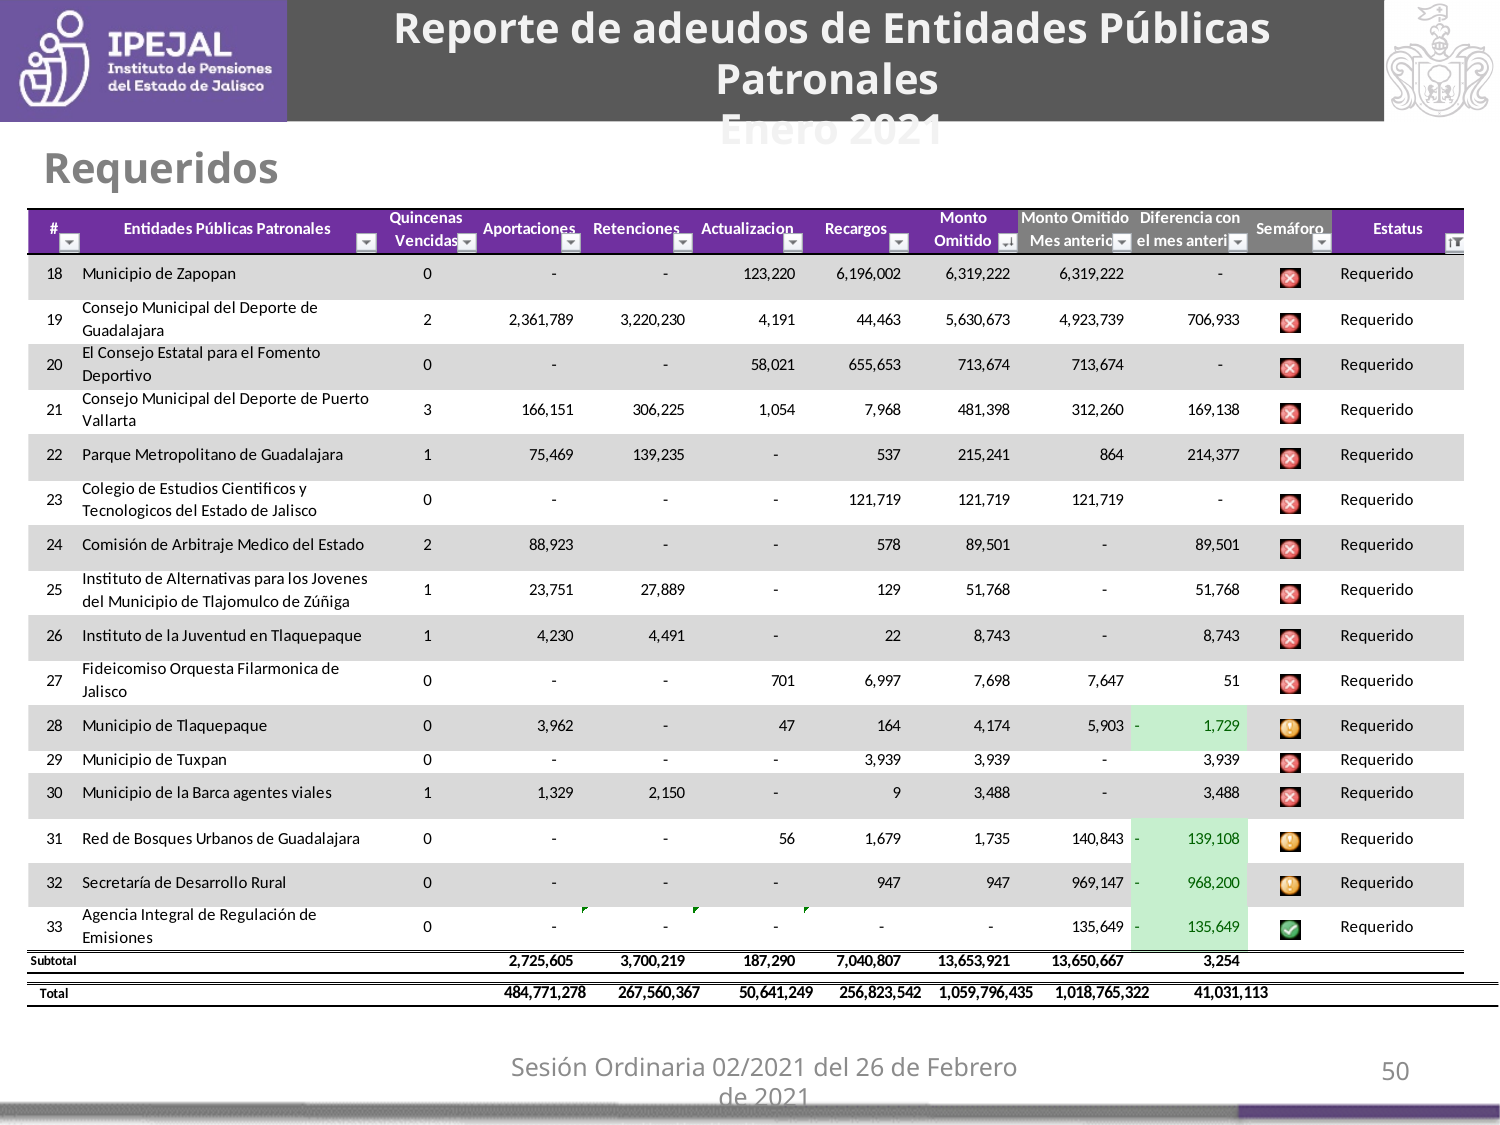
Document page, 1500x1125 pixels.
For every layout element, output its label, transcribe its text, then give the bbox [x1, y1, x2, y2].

picture [0, 0, 288, 122]
picture [0, 1096, 1500, 1125]
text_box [27, 982, 1500, 1008]
text_box Reporte de adeudos de Entidades Públicas Patronales Enero 2021 [271, 0, 1395, 116]
text_box Requeridos [28, 139, 1446, 208]
picture [27, 208, 1464, 974]
text_box Sesión Ordinaria 02/2021 del 26 de Febrero de 2021 [483, 1051, 1046, 1112]
slide_number 49 [1074, 1042, 1425, 1103]
